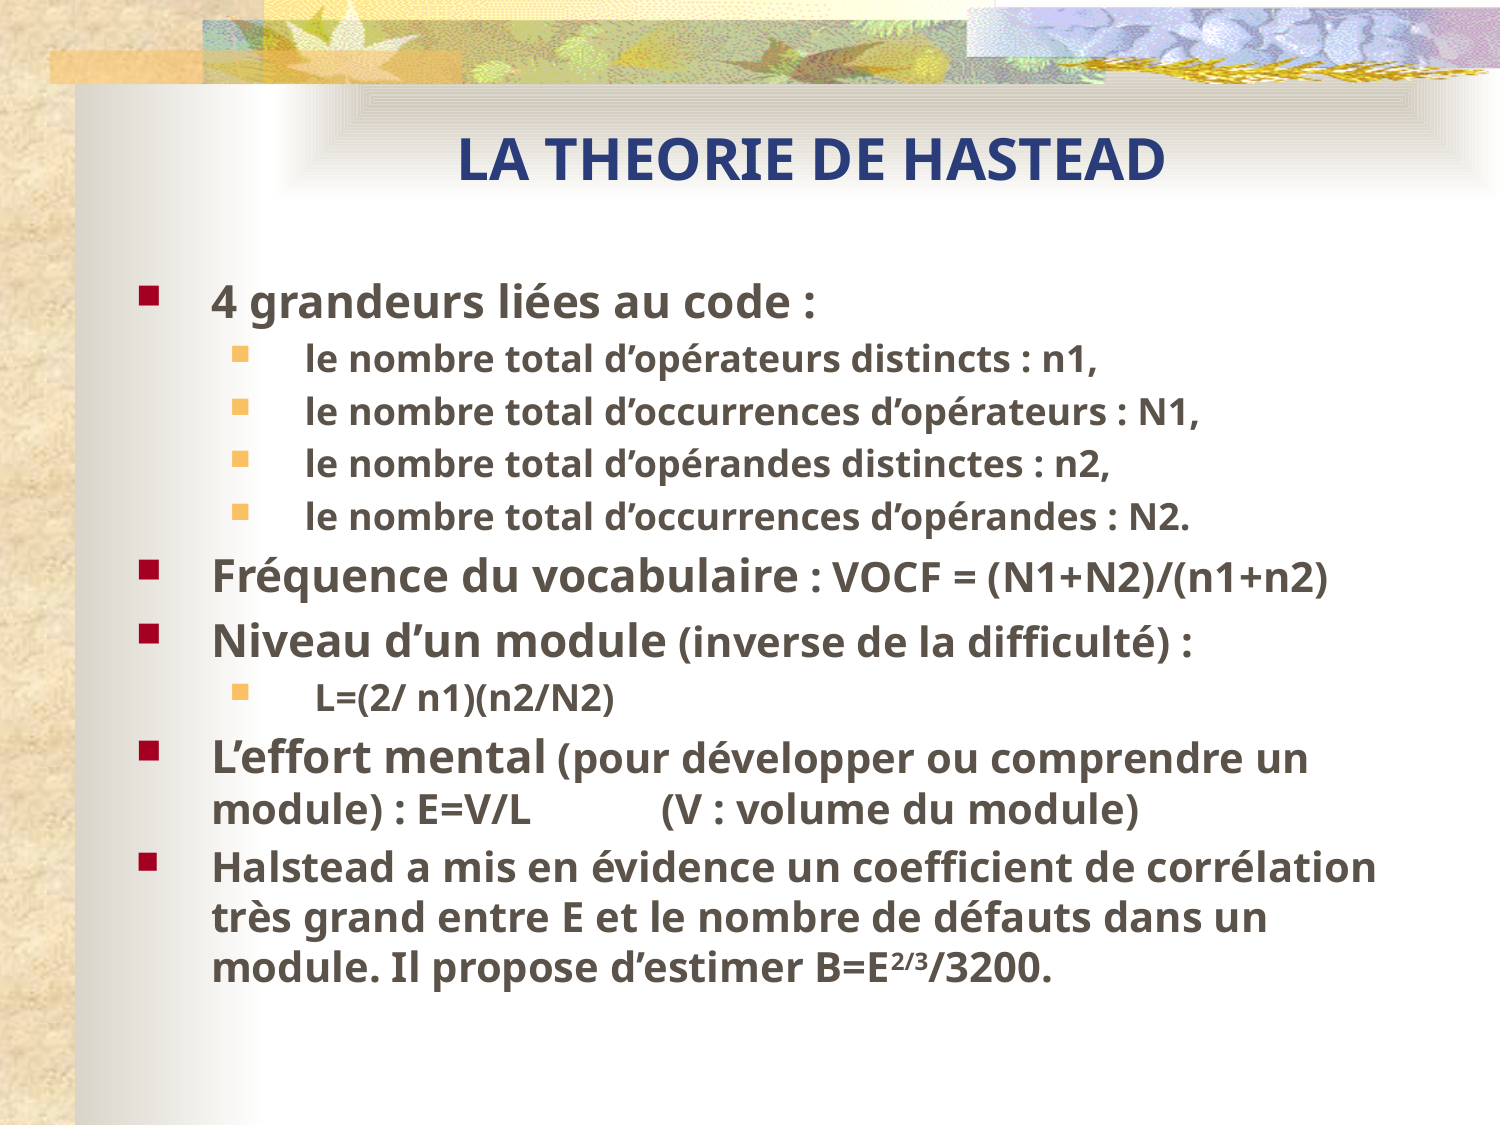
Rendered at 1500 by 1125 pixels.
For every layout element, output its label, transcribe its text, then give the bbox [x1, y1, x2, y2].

picture [0, 0, 1500, 1125]
title LA THEORIE DE HASTEAD [174, 111, 1451, 201]
list 4 grandeurs liées au code : le nombre total d’opérateurs distincts : n1, le nombre total d’occurrences d’opérateurs : N1, le nombre total d’opérandes distinctes : n2, le nombre total d’occurrences d’opérandes : N2. Fréquence du vocabulaire : VOCF = (N1+N2)/(n1+n2) Niveau d’un module (inverse de la difficulté) : L=(2/ n1)(n2/N2) L’effort mental (pour développer ou comprendre un module) : E=V/L (V : volume du module) Halstead a mis en évidence un coefficient de corrélation très grand entre E et le nombre de défauts dans un module. Il propose d’estimer B=E2/3/3200. [120, 265, 1431, 1076]
